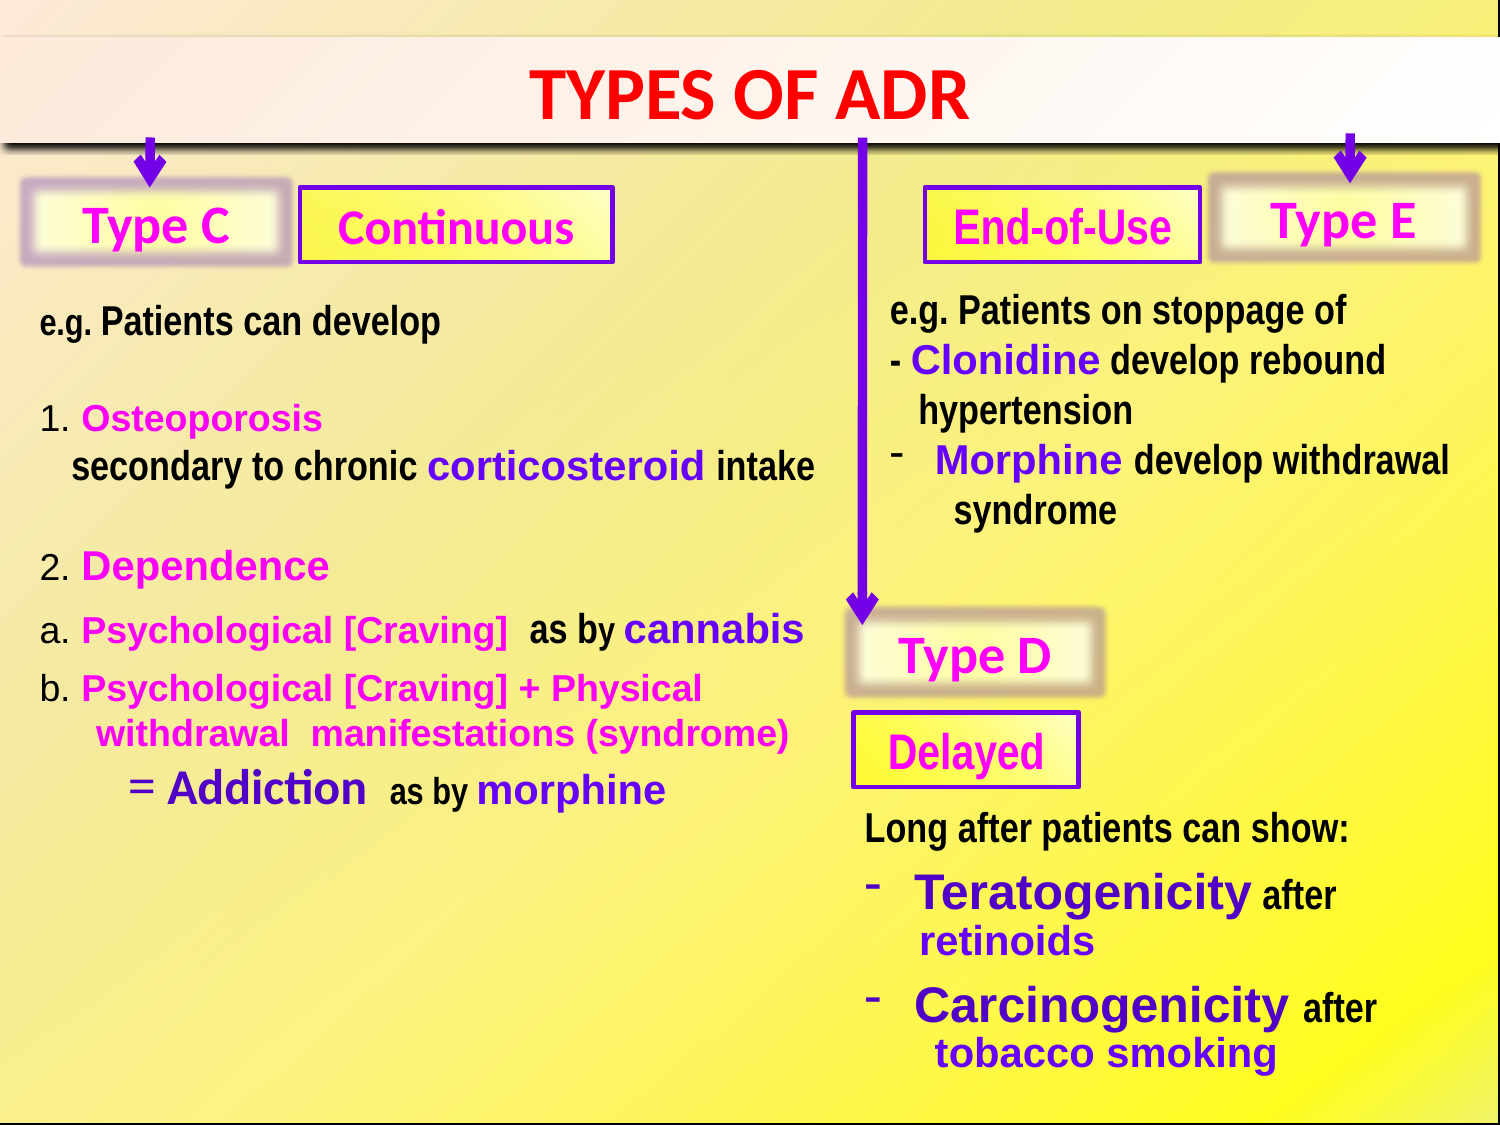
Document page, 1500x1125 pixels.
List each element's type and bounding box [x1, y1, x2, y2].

text_box [24, 137, 288, 263]
text_box [1212, 133, 1476, 259]
text_box [0, 0, 1500, 1125]
text_box [849, 137, 1101, 694]
